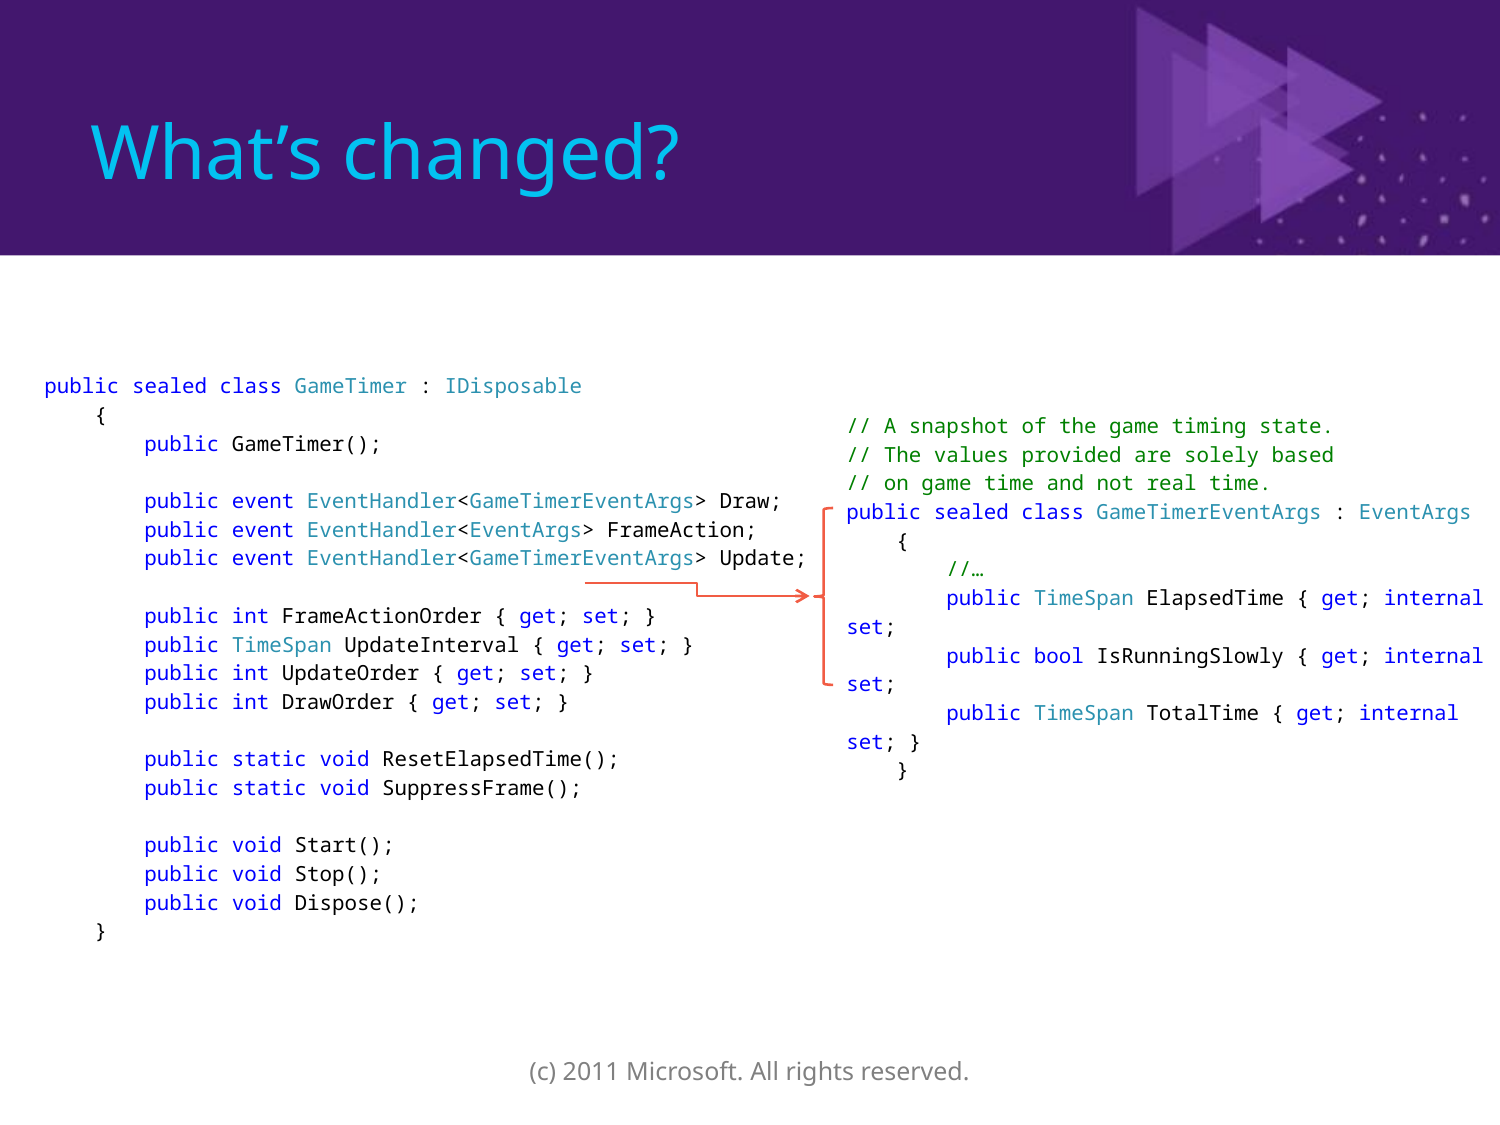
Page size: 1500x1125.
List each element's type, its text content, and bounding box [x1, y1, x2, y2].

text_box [584, 582, 810, 597]
picture [0, 0, 1500, 255]
footer (c) 2011 Microsoft. All rights reserved. [512, 1042, 988, 1103]
text_box // A snapshot of the game timing state. // The values provided are solely based // on game time and not real time. public sealed class GameTimerEventArgs : EventArgs { //… public TimeSpan ElapsedTime { get; internal set; public bool IsRunningSlowly { get; internal set; public TimeSpan TotalTime { get; internal set; } } [846, 408, 1494, 782]
text_box public sealed class GameTimer : IDisposable { public GameTimer(); public event EventHandler<GameTimerEventArgs> Draw; public event EventHandler<EventArgs> FrameAction; public event EventHandler<GameTimerEventArgs> Update; public int FrameActionOrder { get; set; } public TimeSpan UpdateInterval { get; set; } public int UpdateOrder { get; set; } public int DrawOrder { get; set; } public static void ResetElapsedTime(); public static void SuppressFrame(); public void Start(); public void Stop(); public void Dispose(); } [29, 361, 1402, 885]
text_box [813, 507, 834, 686]
title What’s changed? [75, 56, 1425, 244]
